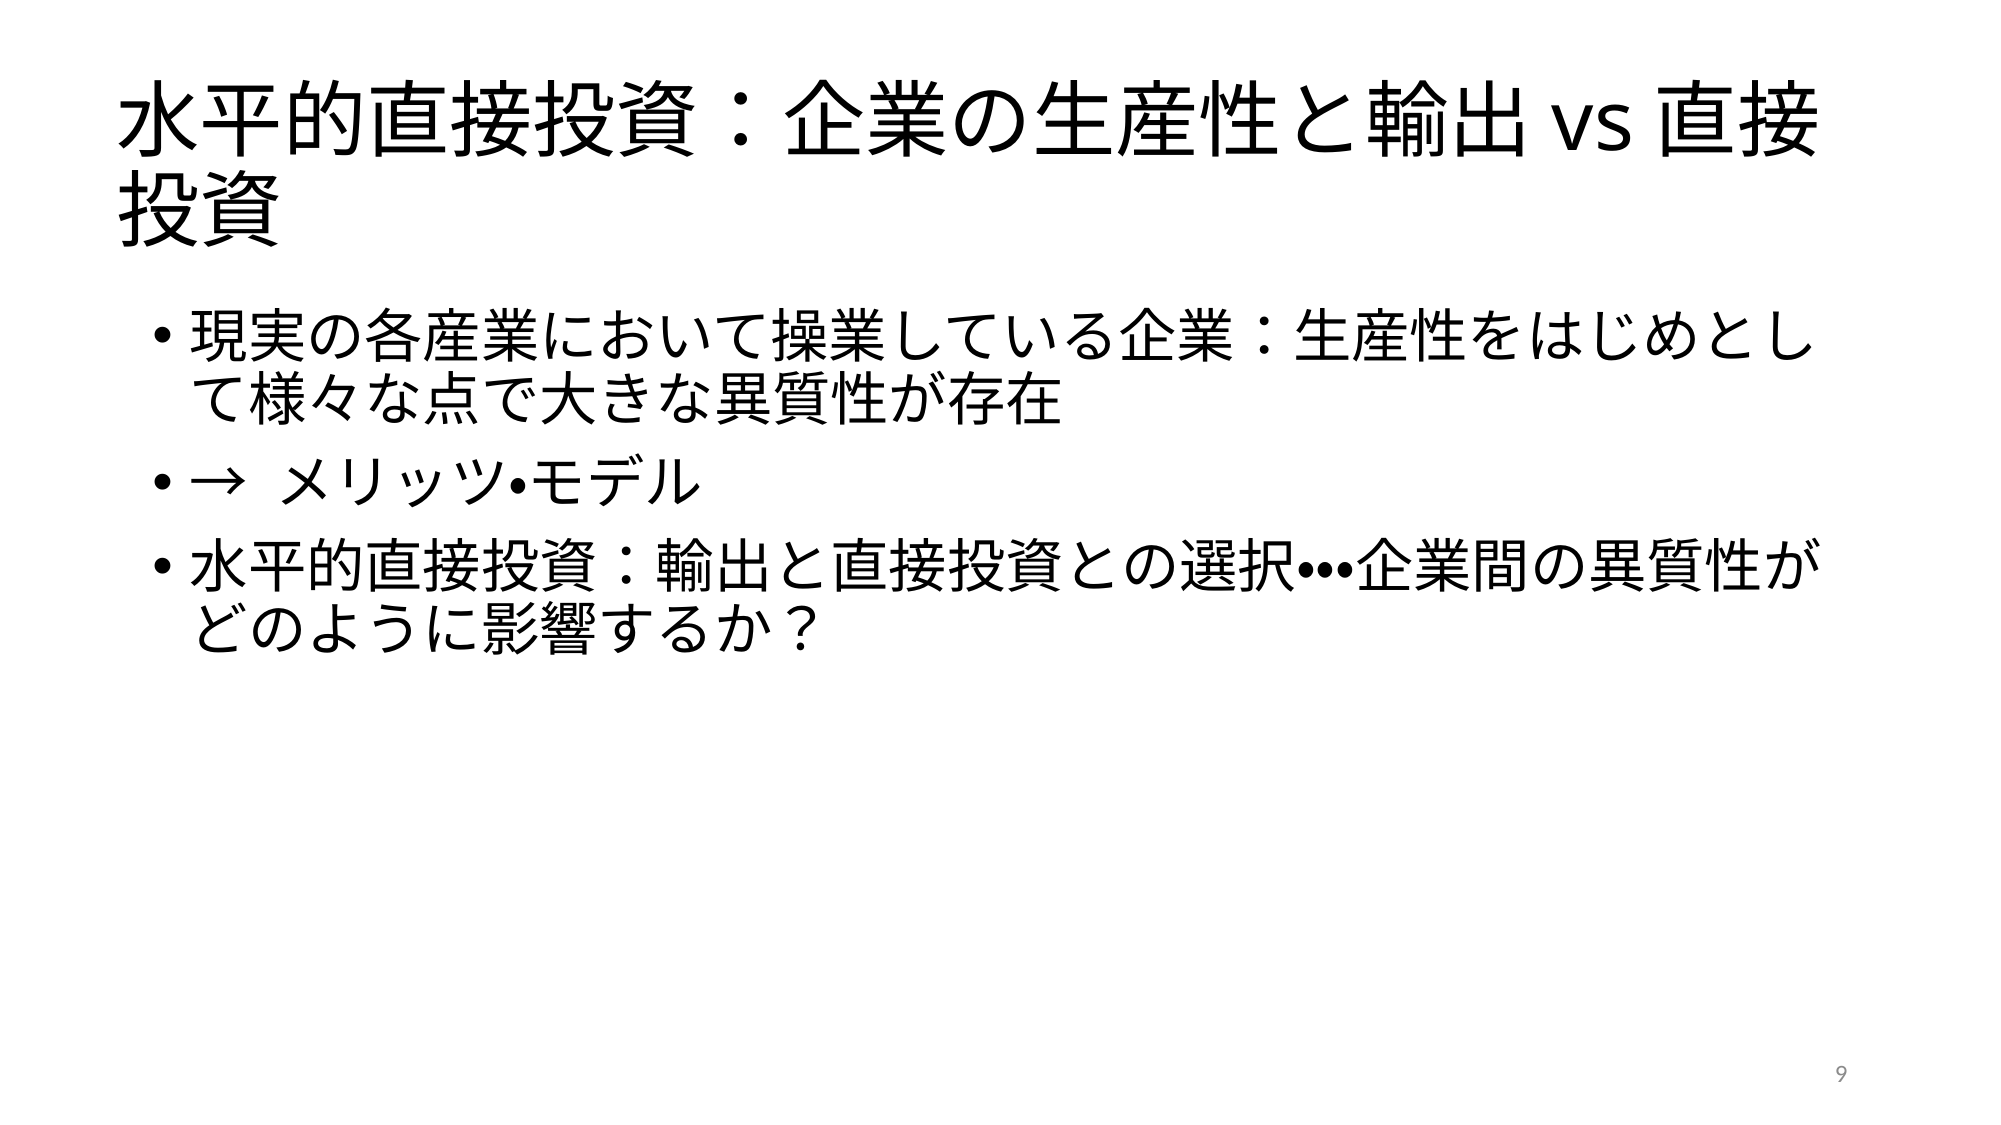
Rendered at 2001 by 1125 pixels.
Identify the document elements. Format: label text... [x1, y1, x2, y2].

title 水平的直接投資：企業の生産性と輸出vs直接投資 [101, 59, 1894, 278]
list 現実の各産業において操業している企業：生産性をはじめとして様々な点で大きな異質性が存在 → メリッツ・モデル 水平的直接投資：輸出と直接投資との選択・・・企業間の異質性がどのように影響するか？ [137, 299, 1863, 1014]
slide_number 9 [1412, 1042, 1863, 1103]
